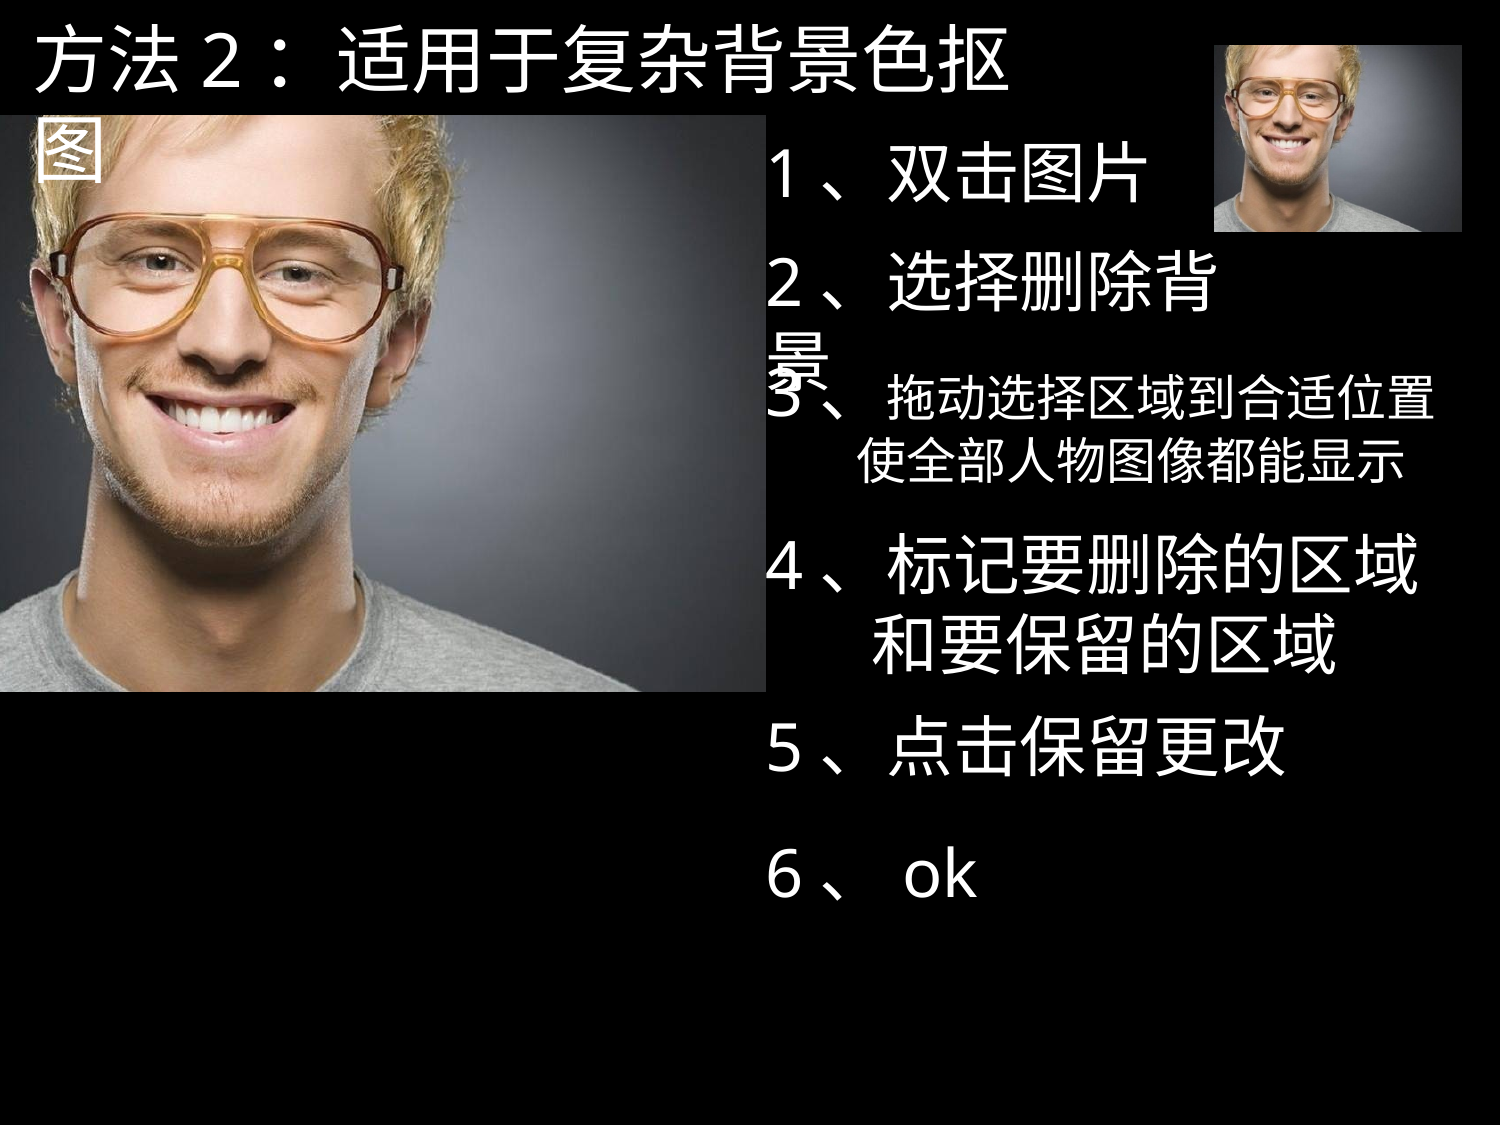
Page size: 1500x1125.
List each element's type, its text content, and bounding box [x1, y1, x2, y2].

text_box 2、选择删除背景 [770, 232, 1289, 342]
text_box 3、拖动选择区域到合适位置 使全部人物图像都能显示 [770, 342, 1472, 497]
text_box 4、标记要删除的区域 和要保留的区域 [770, 515, 1457, 690]
text_box 1、双击图片 [770, 123, 1208, 218]
text_box 5、点击保留更改 [750, 697, 1330, 793]
text_box 6、ok [750, 823, 1082, 918]
picture [0, 114, 766, 693]
picture [1213, 45, 1462, 232]
text_box 方法2：适用于复杂背景色抠图 [17, 5, 1093, 123]
